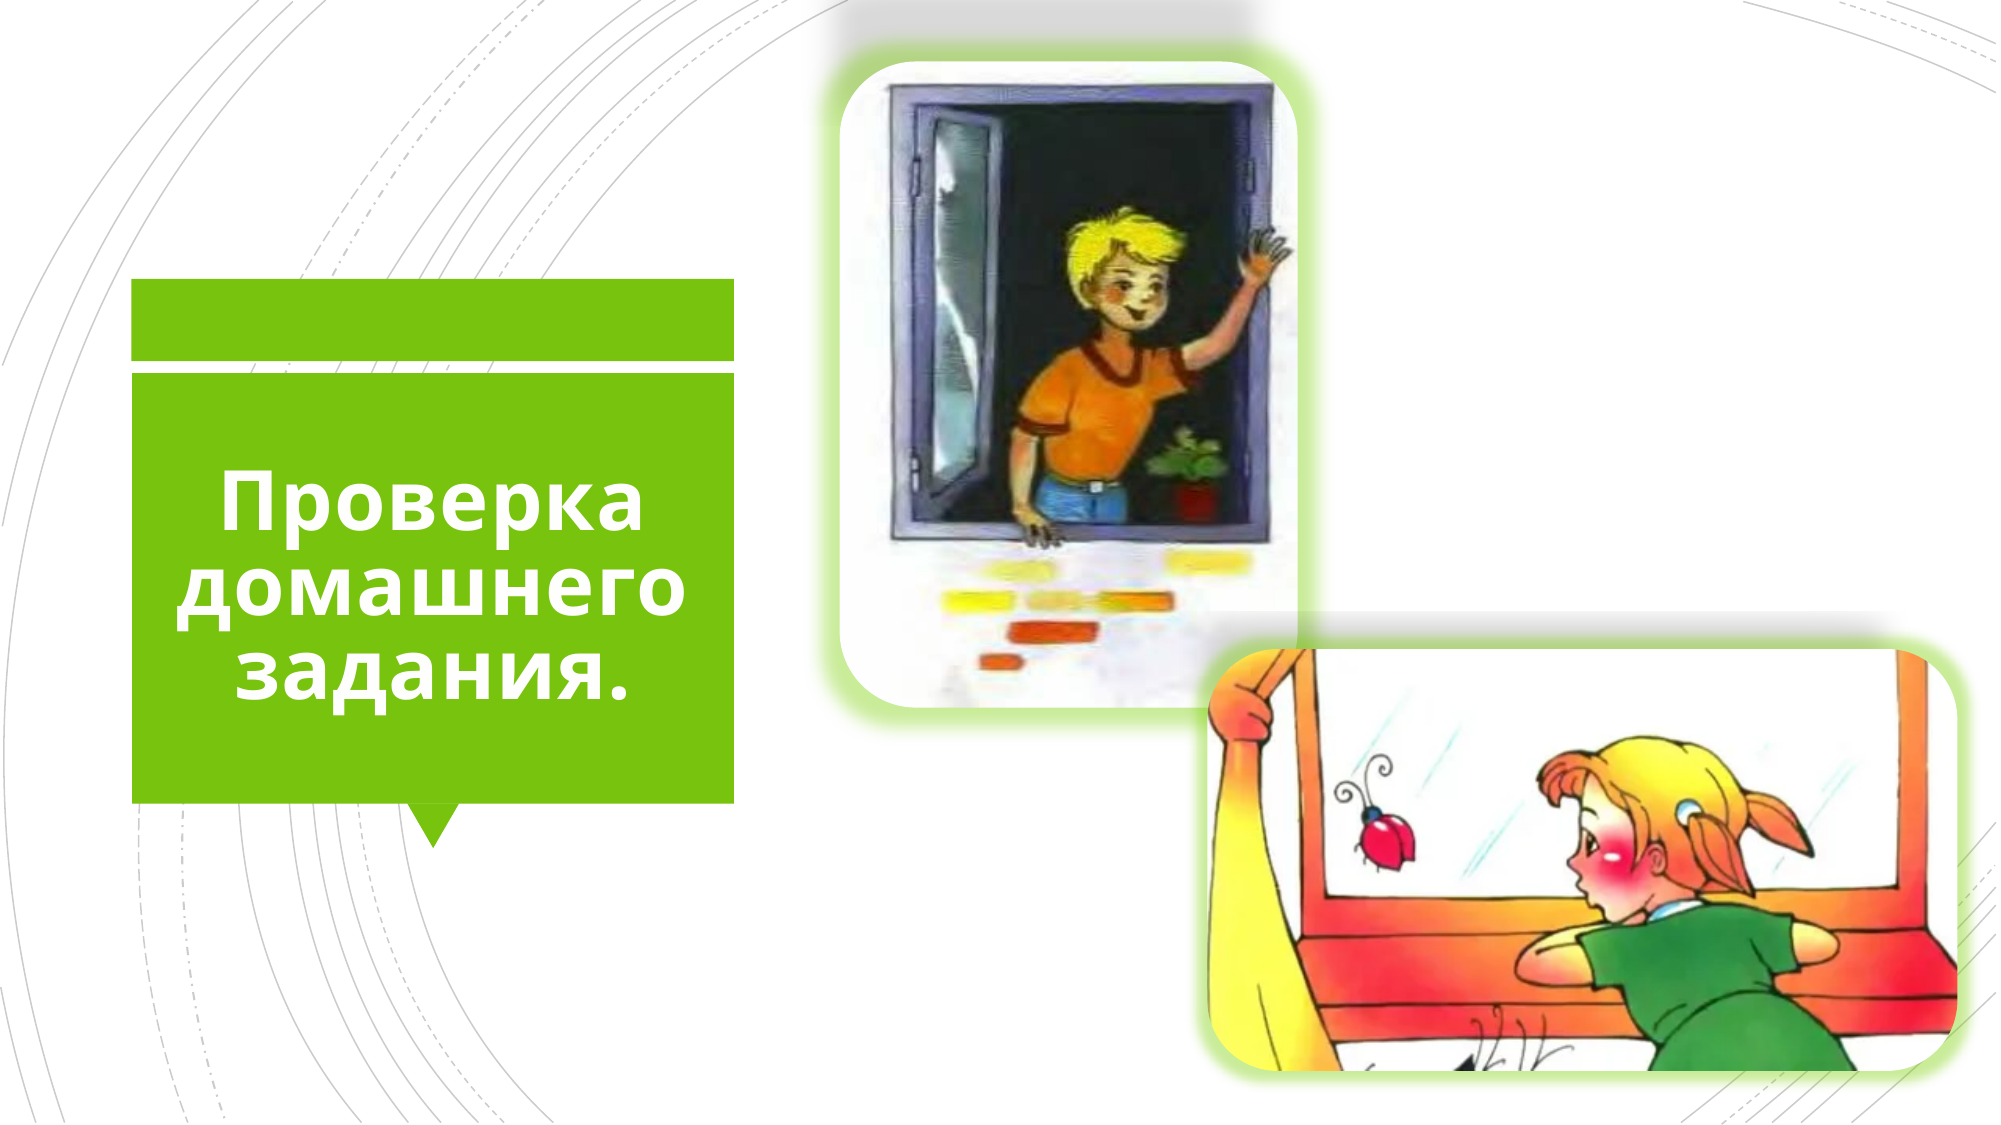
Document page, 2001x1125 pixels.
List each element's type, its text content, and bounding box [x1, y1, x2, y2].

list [839, 61, 1298, 708]
title Проверка домашнего задания. [145, 387, 721, 792]
picture [1207, 648, 1958, 1072]
